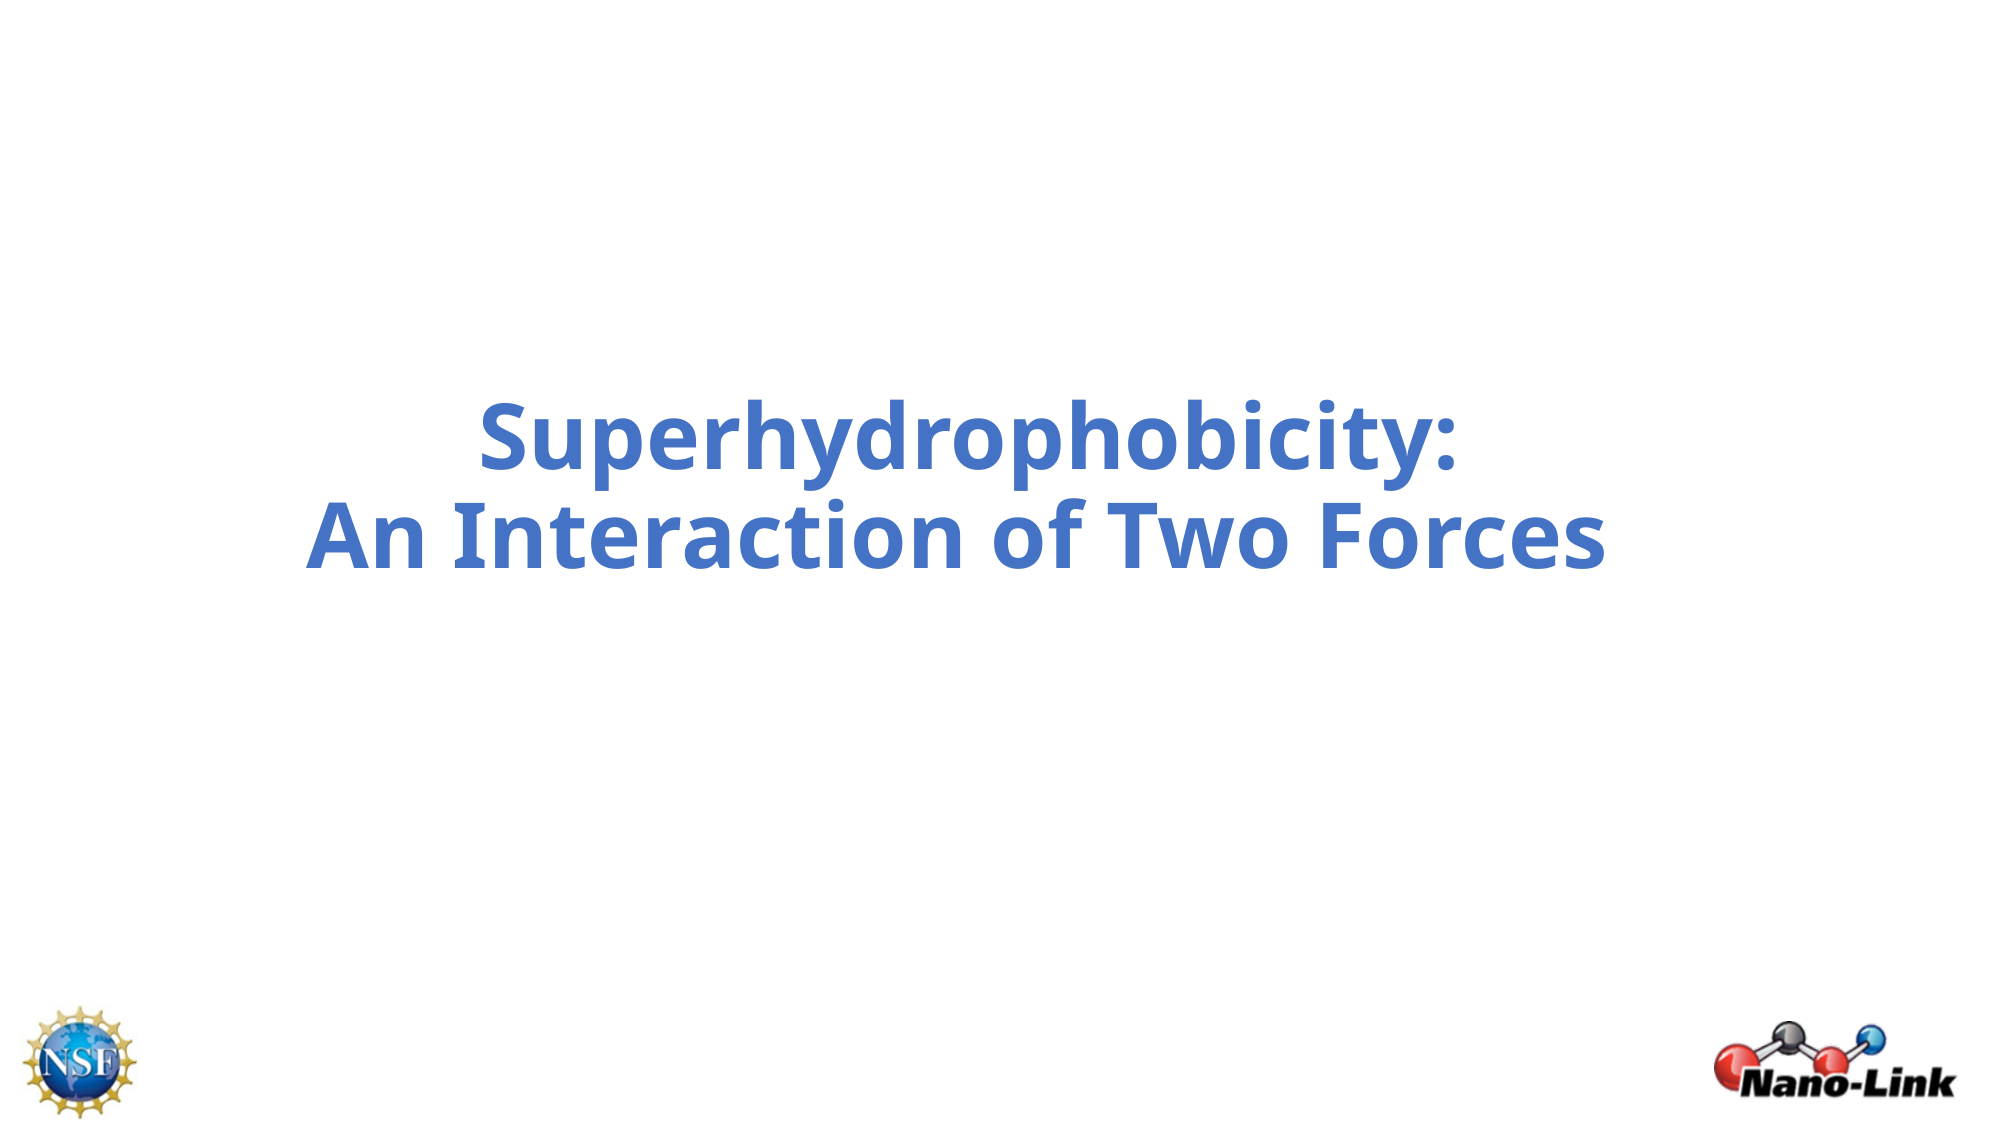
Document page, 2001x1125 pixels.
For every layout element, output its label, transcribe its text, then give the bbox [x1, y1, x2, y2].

title Superhydrophobicity: An Interaction of Two Forces [203, 381, 1735, 661]
picture [1714, 1021, 1963, 1103]
picture [21, 1004, 138, 1120]
